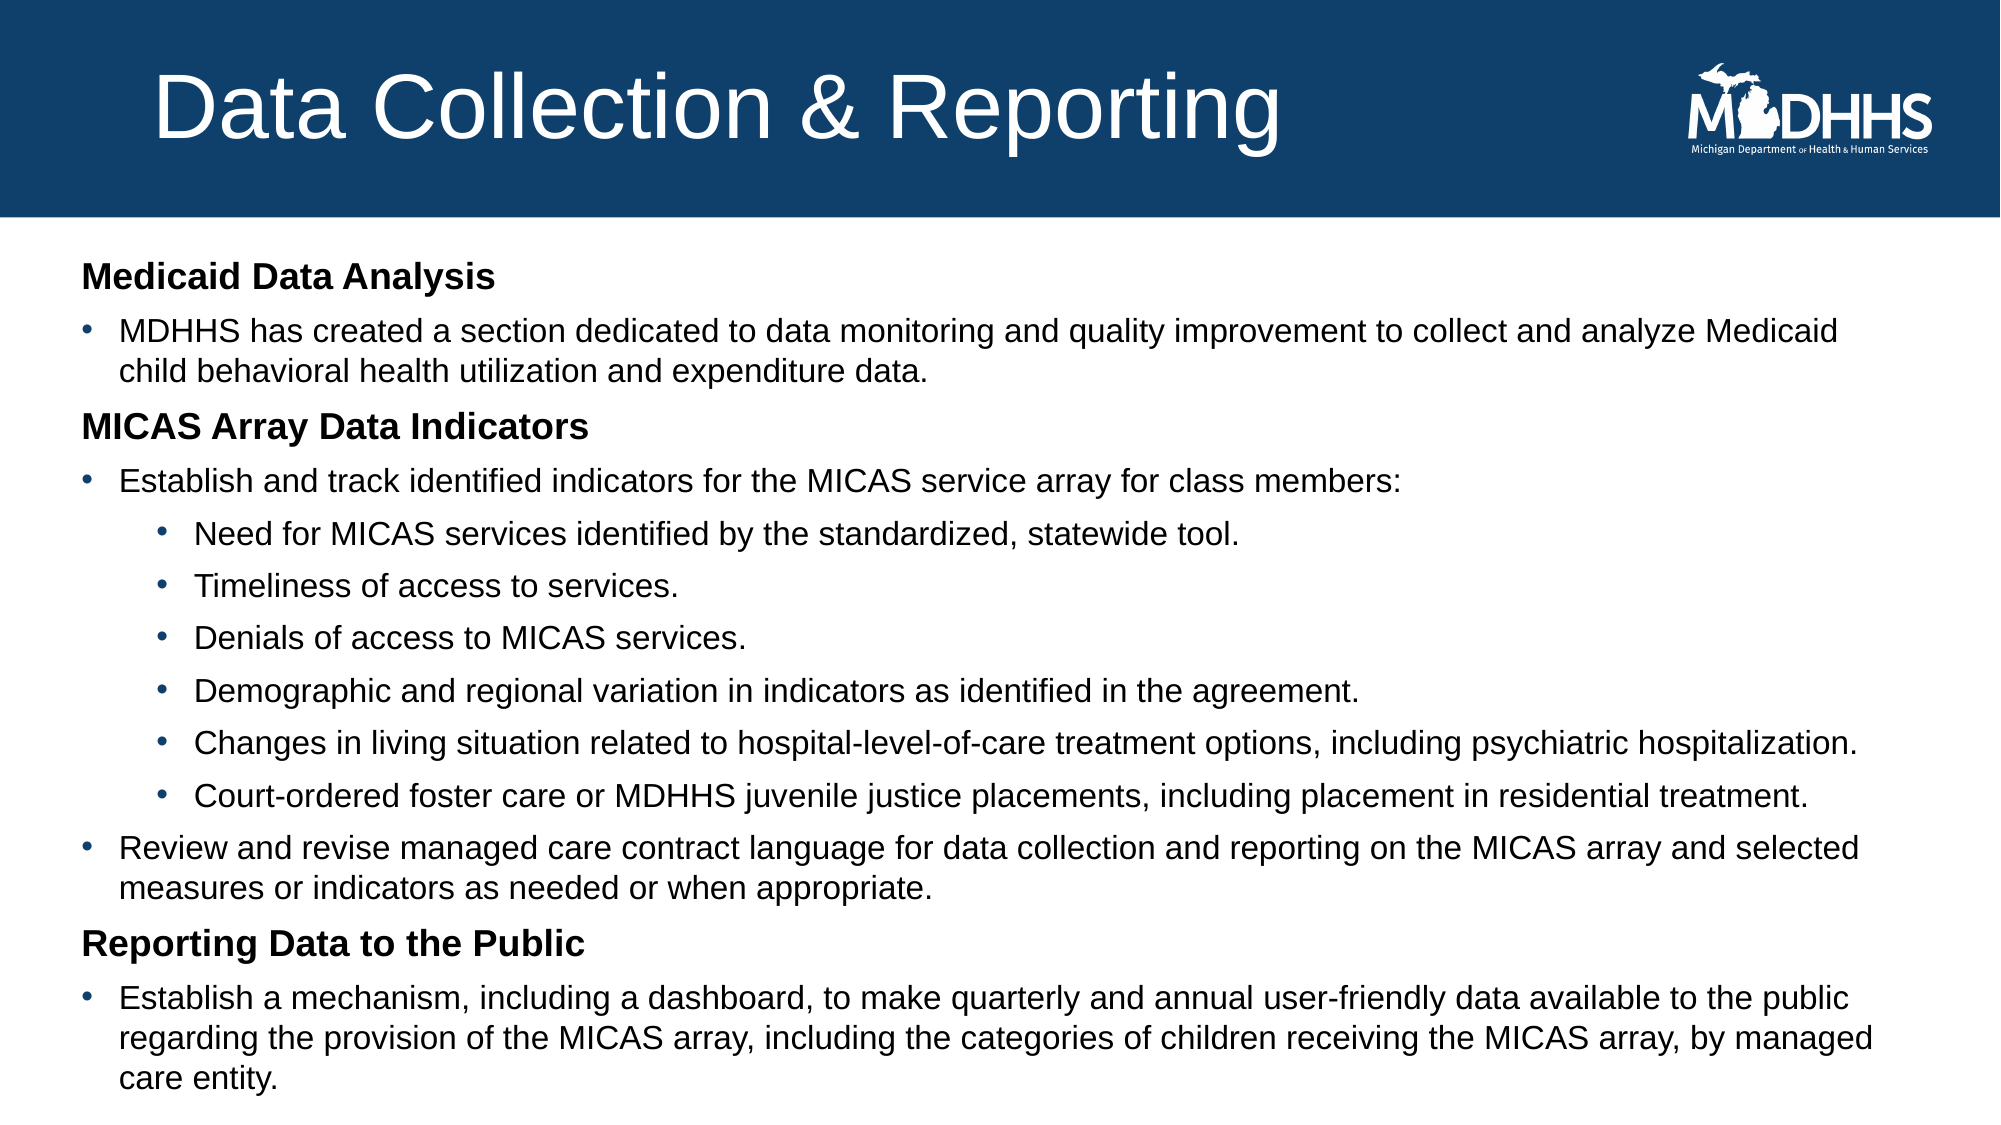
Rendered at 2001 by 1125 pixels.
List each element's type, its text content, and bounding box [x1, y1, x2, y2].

picture [1688, 63, 1932, 155]
title Data Collection & Reporting [137, 0, 1621, 218]
list Medicaid Data Analysis MDHHS has created a section dedicated to data monitoring and quality improvement to collect and analyze Medicaid child behavioral health utilization and expenditure data. MICAS Array Data Indicators Establish and track identified indicators for the MICAS service array for class members: Need for MICAS services identified by the standardized, statewide tool. Timeliness of access to services. Denials of access to MICAS services. Demographic and regional variation in indicators as identified in the agreement. Changes in living situation related to hospital-level-of-care treatment options, including psychiatric hospitalization. Court-ordered foster care or MDHHS juvenile justice placements, including placement in residential treatment. Review and revise managed care contract language for data collection and reporting on the MICAS array and selected measures or indicators as needed or when appropriate. Reporting Data to the Public Establish a mechanism, including a dashboard, to make quarterly and annual user-friendly data available to the public regarding the provision of the MICAS array, including the categories of children receiving the MICAS array, by managed care entity. [66, 244, 1934, 1104]
